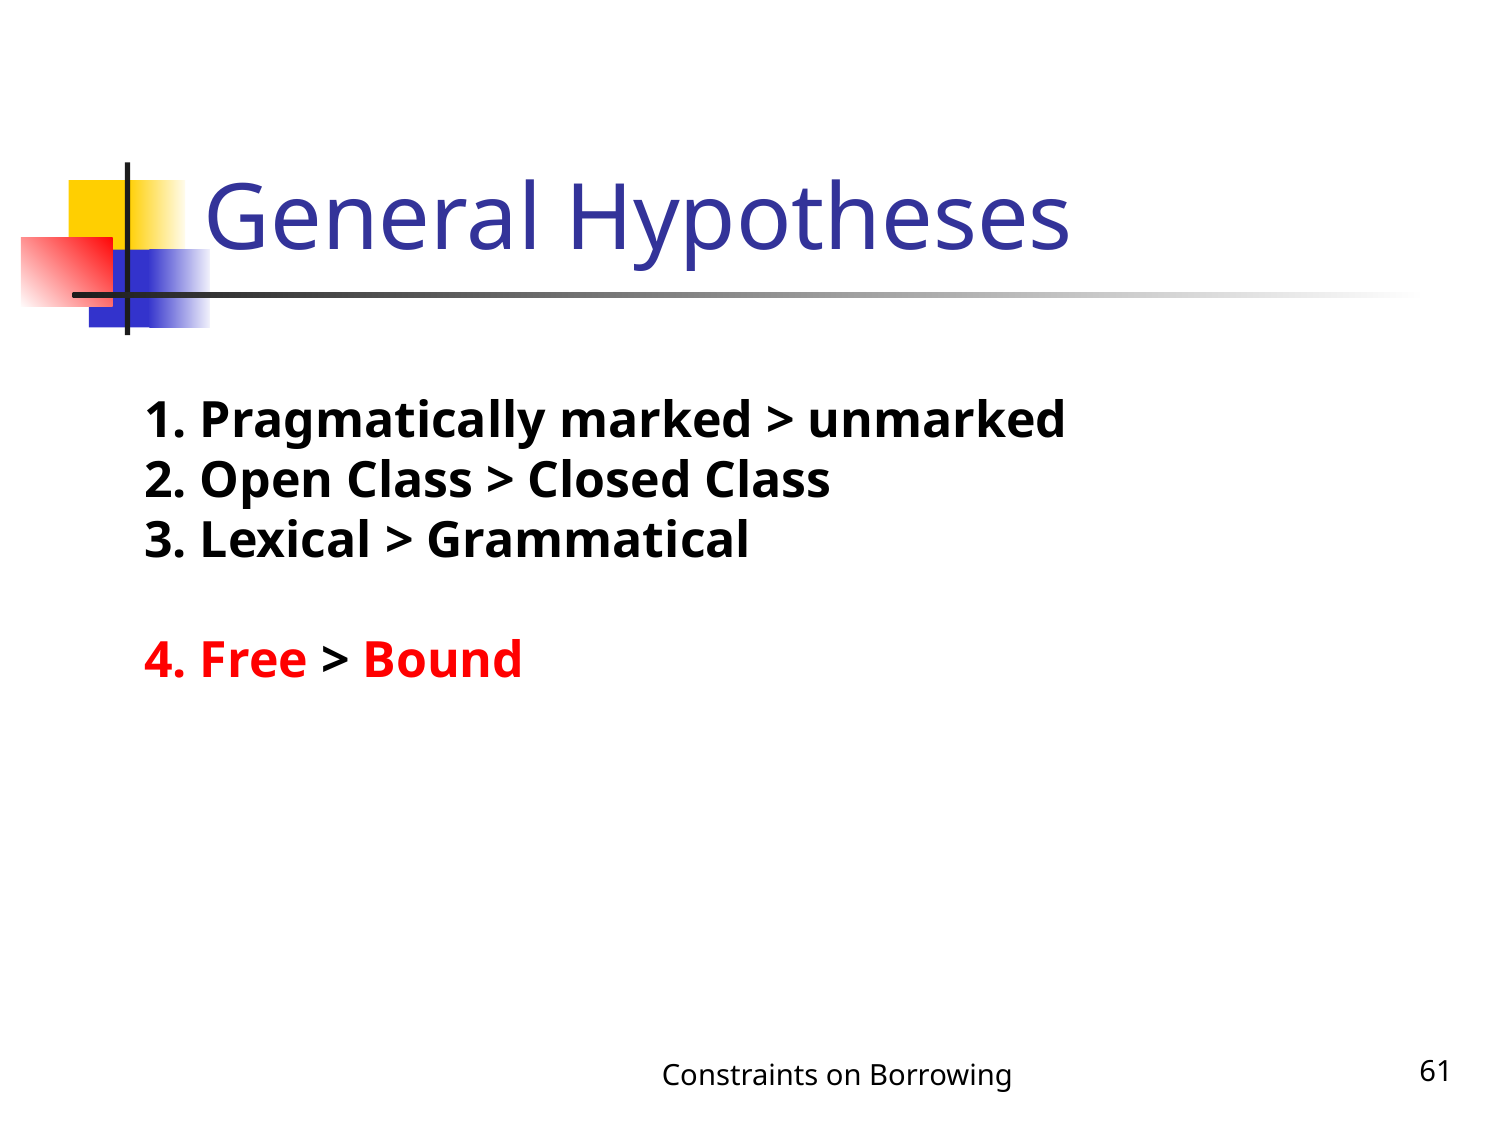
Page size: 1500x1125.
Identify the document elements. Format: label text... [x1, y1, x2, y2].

text_box 1. Pragmatically marked > unmarked 2. Open Class > Closed Class 3. Lexical > Grammatical 4. Free > Bound [129, 380, 1233, 696]
slide_number 61 [1154, 1023, 1468, 1100]
title General Hypotheses [188, 34, 1468, 276]
footer Constraints on Borrowing [599, 1023, 1076, 1100]
